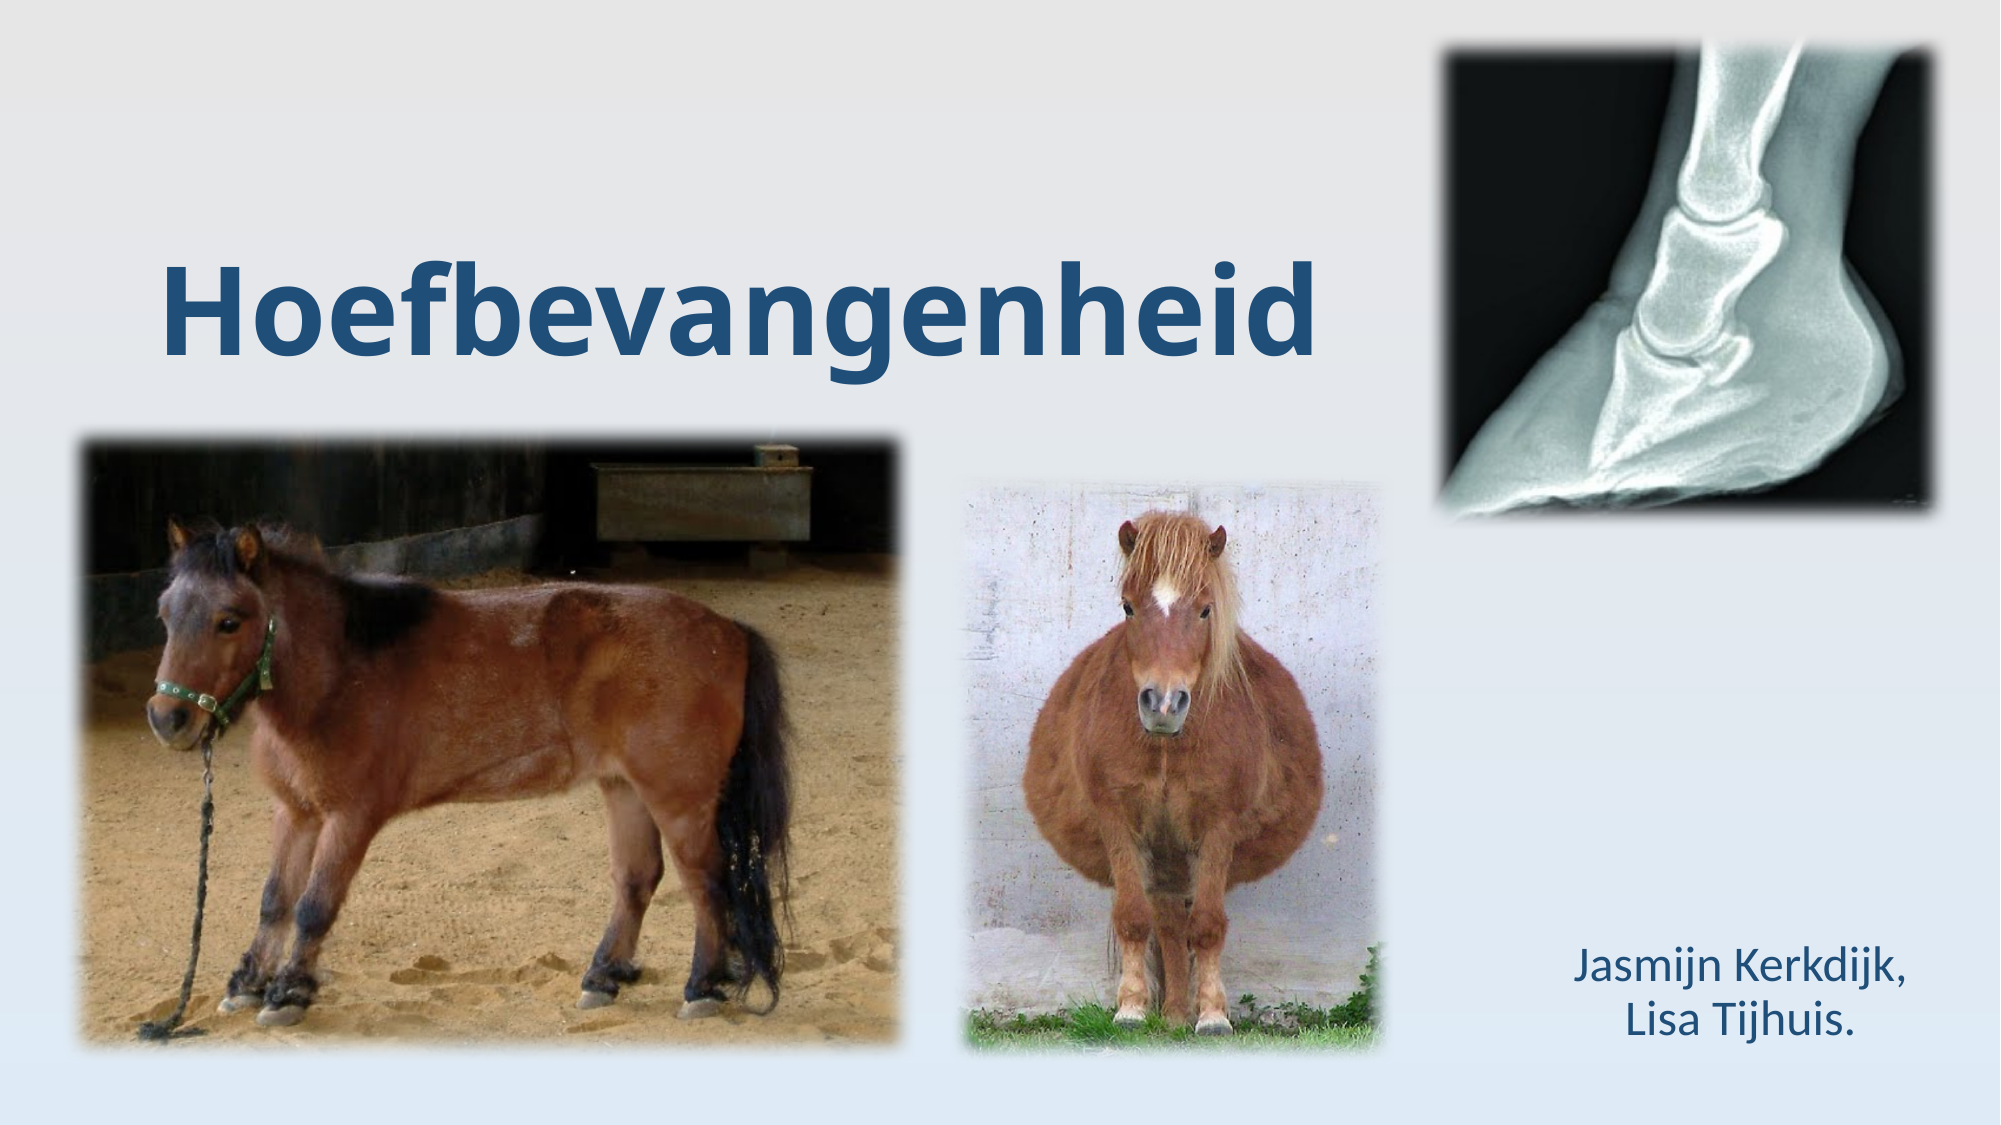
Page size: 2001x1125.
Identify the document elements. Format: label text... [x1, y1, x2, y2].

subtitle Jasmijn Kerkdijk, Lisa Tijhuis. [1516, 930, 1965, 1056]
picture [1425, 31, 1951, 530]
title Hoefbevangenheid [63, 172, 1415, 390]
picture [949, 473, 1394, 1063]
picture [63, 421, 918, 1063]
